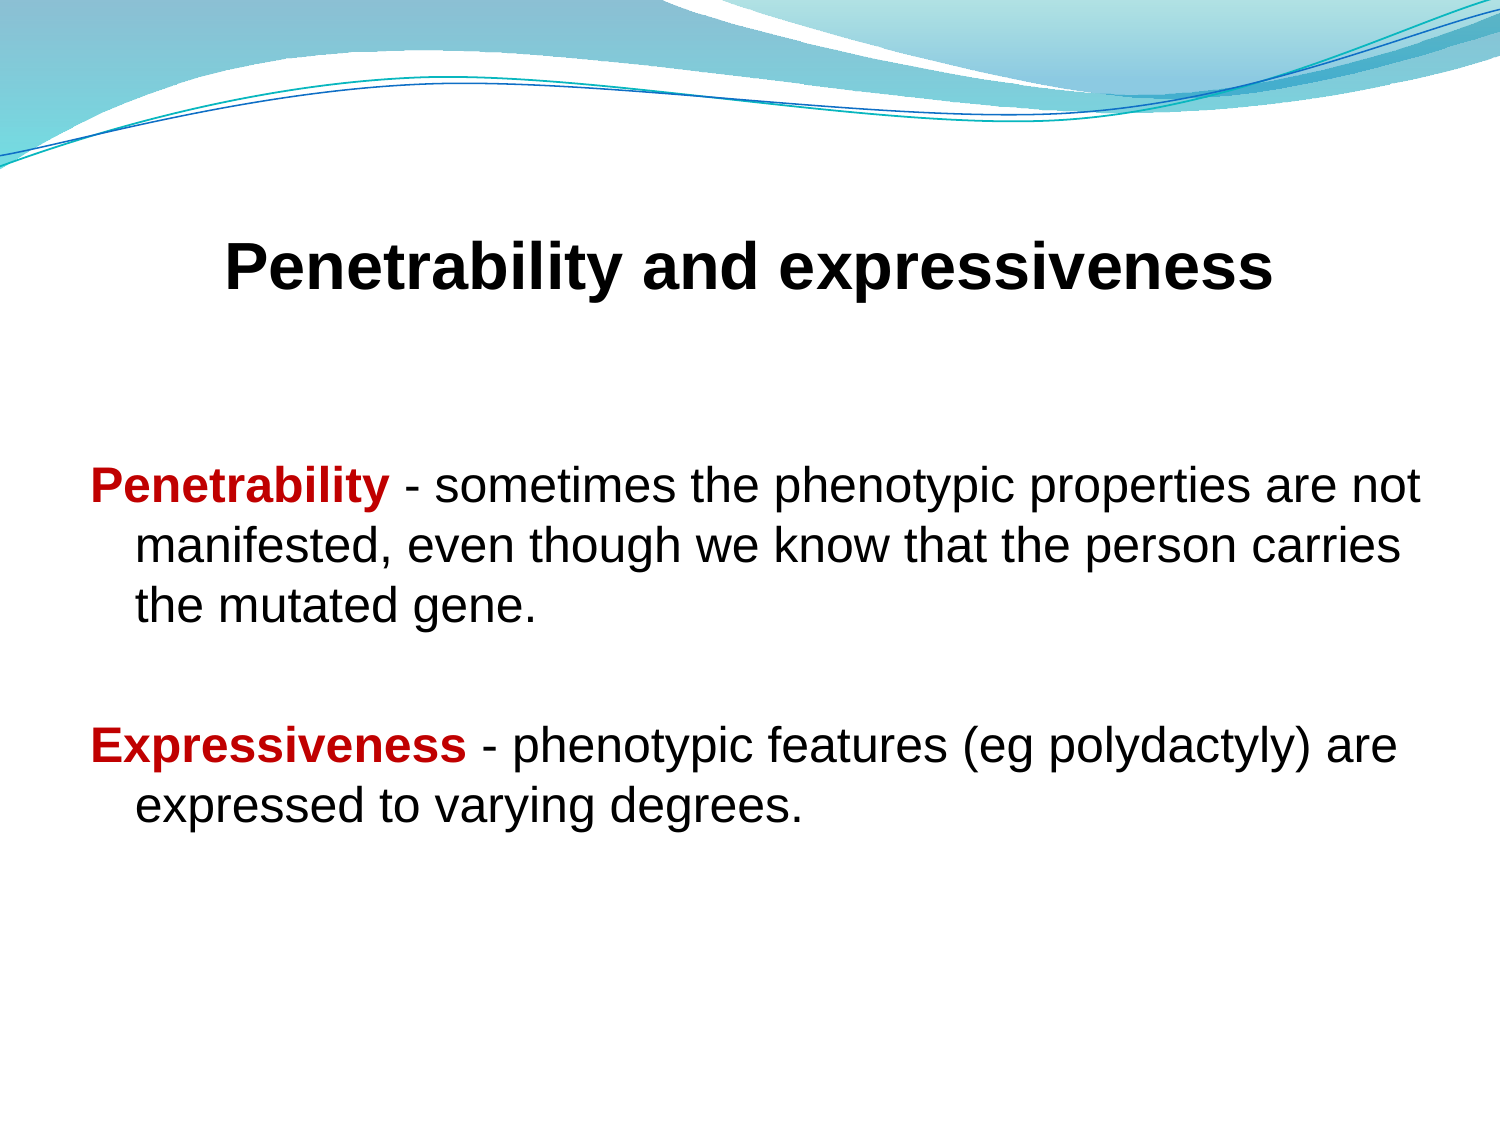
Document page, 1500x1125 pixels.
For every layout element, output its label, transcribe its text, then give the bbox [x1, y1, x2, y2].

title Penetrability and expressiveness [37, 115, 1463, 304]
list Penetrability - sometimes the phenotypic properties are not manifested, even though we know that the person carries the mutated gene. Expressiveness - phenotypic features (eg polydactyly) are expressed to varying degrees. [75, 375, 1463, 1038]
